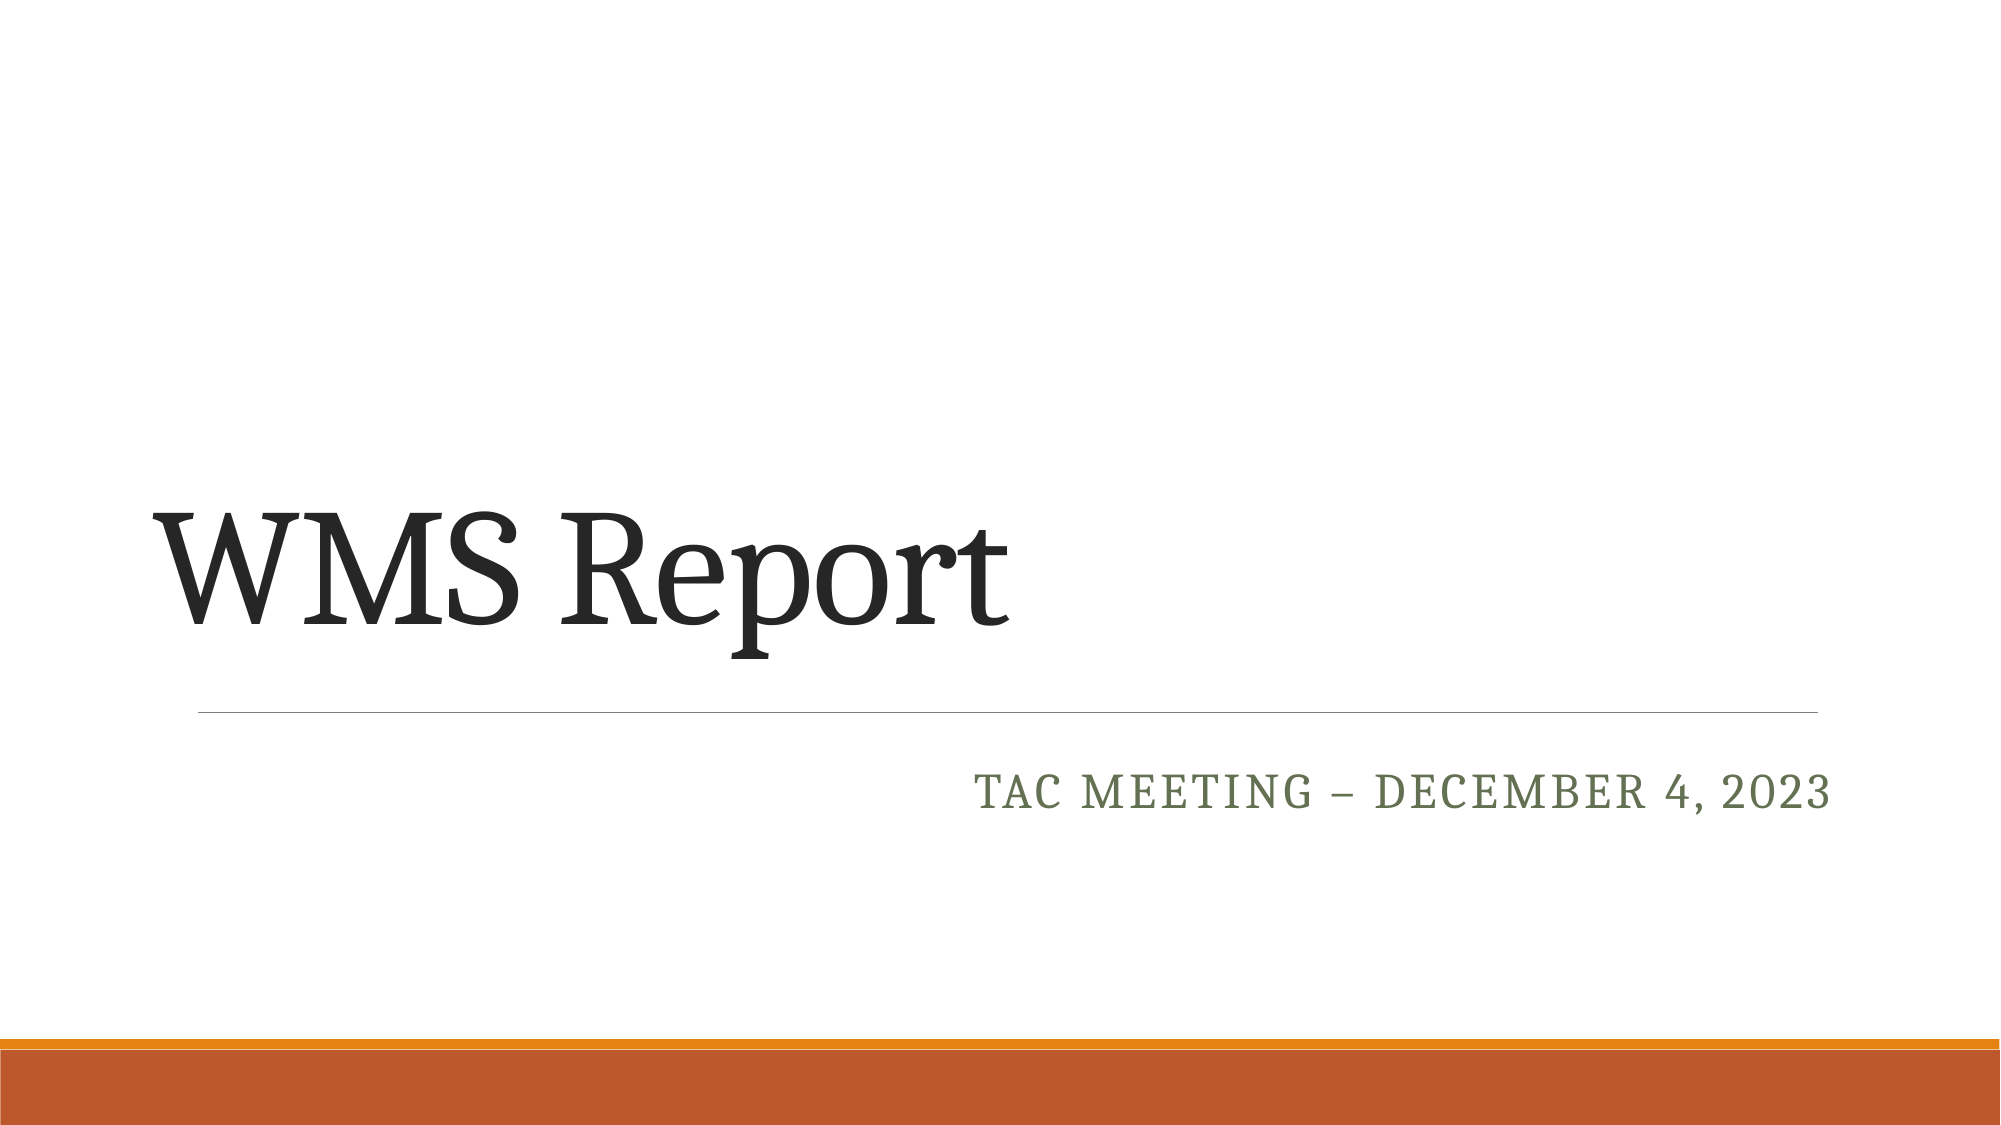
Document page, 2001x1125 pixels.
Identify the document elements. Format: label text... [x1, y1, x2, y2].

subtitle TAC Meeting – December 4, 2023 [667, 757, 1862, 946]
title WMS Report [137, 179, 1861, 667]
